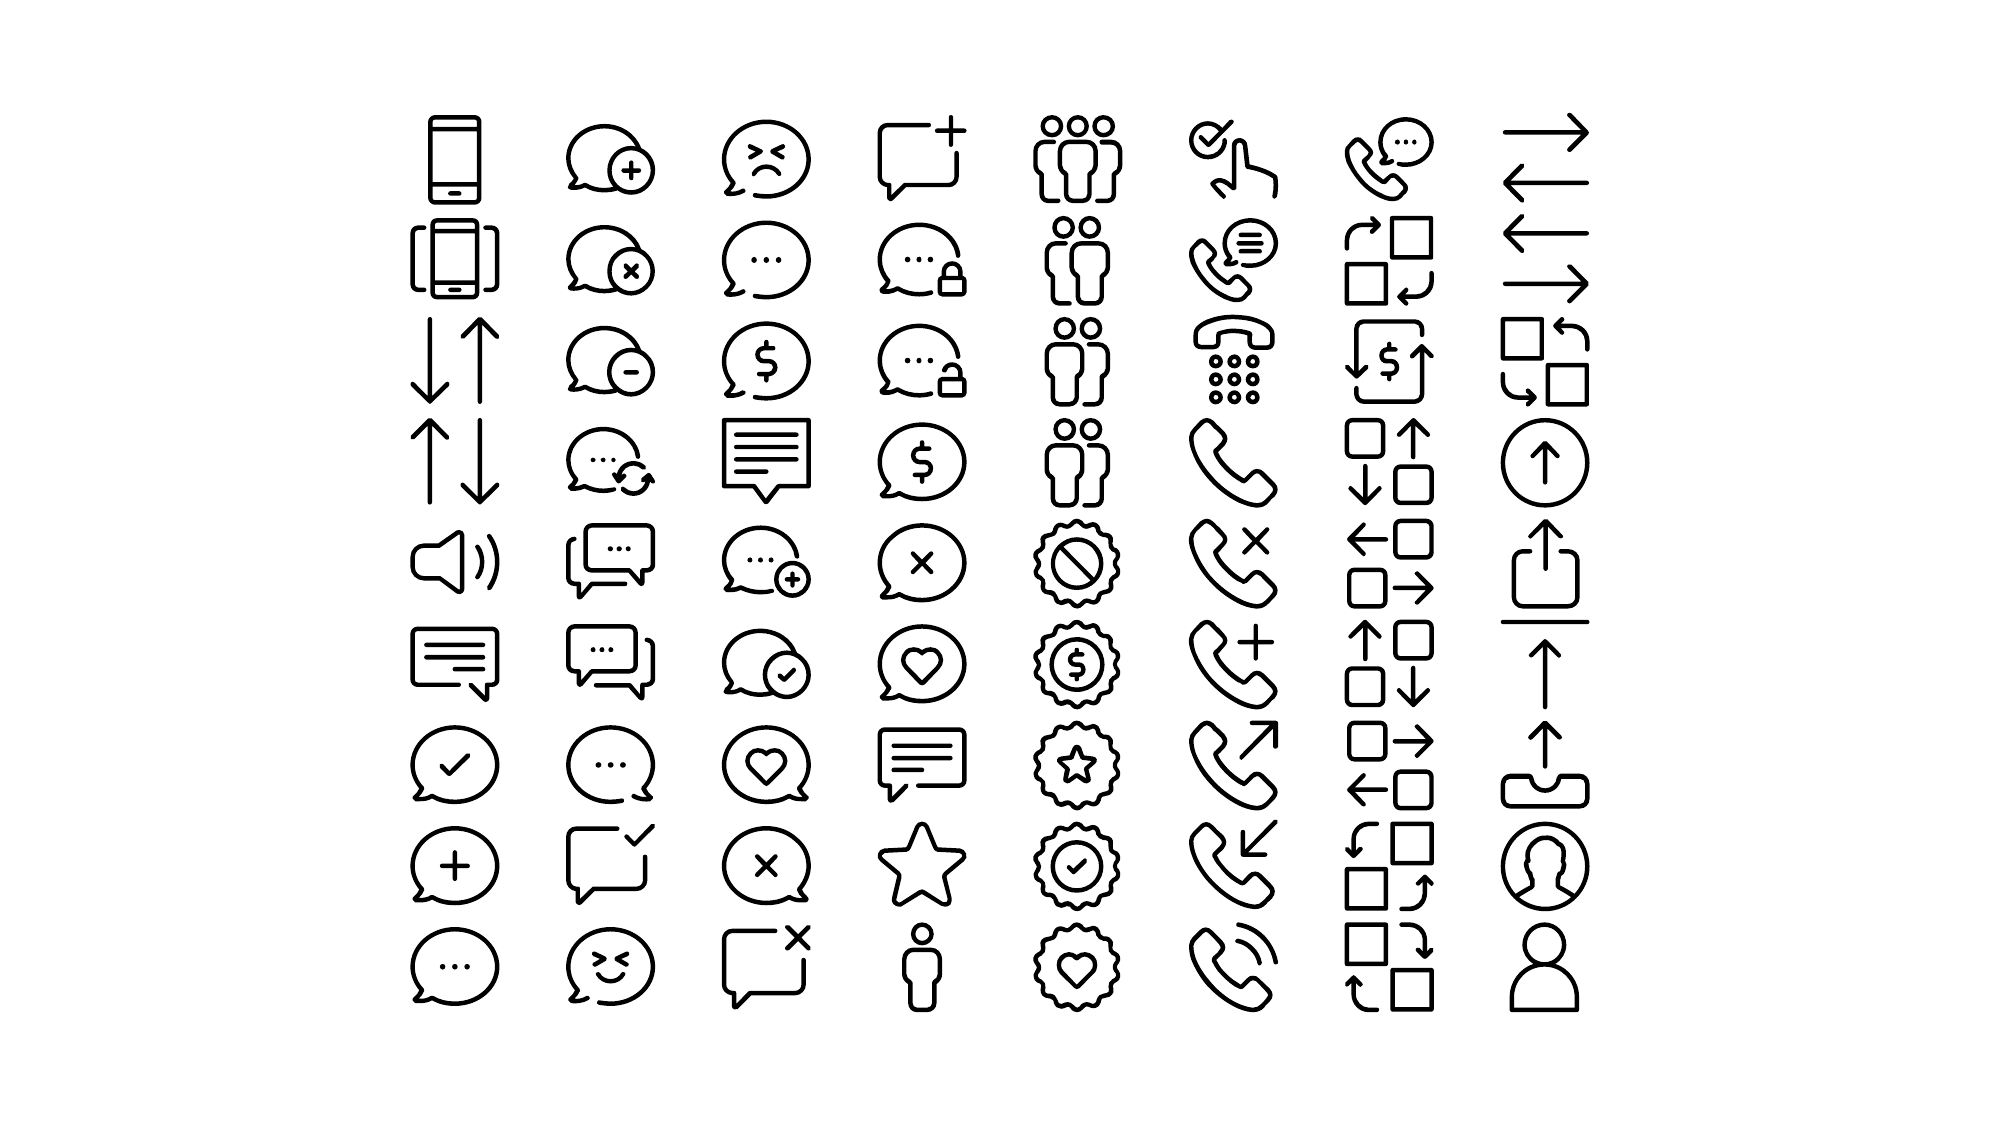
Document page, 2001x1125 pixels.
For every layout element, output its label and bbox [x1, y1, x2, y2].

text_box [1239, 720, 1279, 760]
text_box [721, 119, 811, 199]
text_box [1399, 922, 1434, 959]
text_box [1528, 519, 1564, 571]
text_box [1344, 216, 1381, 251]
text_box [1044, 443, 1085, 508]
text_box [1189, 238, 1253, 303]
text_box [721, 525, 800, 595]
text_box [460, 317, 499, 404]
text_box [877, 624, 967, 704]
text_box [1345, 319, 1425, 379]
text_box [1500, 821, 1590, 912]
text_box [593, 637, 656, 701]
text_box [424, 642, 486, 648]
text_box [1348, 463, 1382, 506]
text_box [721, 725, 811, 805]
text_box [1348, 619, 1382, 662]
text_box [1245, 354, 1260, 369]
text_box [1222, 218, 1279, 268]
text_box [439, 753, 470, 776]
text_box [1345, 821, 1380, 859]
text_box [1500, 773, 1590, 809]
text_box [1040, 115, 1064, 138]
text_box [452, 666, 486, 672]
text_box [1393, 619, 1434, 661]
text_box [1390, 967, 1434, 1012]
text_box [1502, 112, 1589, 153]
text_box [1393, 769, 1434, 811]
text_box [430, 218, 480, 300]
text_box [1227, 390, 1242, 405]
text_box [410, 626, 500, 703]
text_box [1092, 115, 1116, 138]
text_box [1347, 567, 1388, 609]
text_box [475, 544, 485, 580]
text_box [877, 821, 967, 907]
text_box [1379, 341, 1400, 382]
text_box [460, 417, 500, 505]
text_box [755, 339, 778, 383]
text_box [1069, 241, 1111, 306]
text_box [1511, 549, 1580, 609]
text_box [607, 762, 614, 768]
text_box [1500, 371, 1537, 407]
text_box [428, 115, 482, 205]
text_box [1347, 522, 1389, 557]
text_box [1208, 390, 1223, 405]
text_box [1095, 139, 1123, 204]
text_box [410, 826, 500, 906]
text_box [410, 725, 500, 805]
text_box [566, 826, 648, 906]
text_box [611, 461, 646, 484]
text_box [721, 417, 811, 505]
text_box [721, 220, 811, 300]
text_box [1344, 417, 1386, 459]
text_box [1082, 443, 1111, 508]
text_box [1189, 927, 1273, 1013]
text_box [566, 725, 656, 805]
text_box [1344, 922, 1389, 967]
text_box [1502, 264, 1589, 304]
text_box [1396, 418, 1431, 460]
text_box [1500, 316, 1544, 361]
text_box [784, 925, 811, 951]
text_box [1397, 270, 1434, 306]
text_box [747, 144, 764, 160]
text_box [621, 472, 656, 496]
text_box [1236, 922, 1279, 965]
text_box [721, 826, 811, 906]
text_box [1509, 922, 1580, 1013]
text_box [595, 762, 602, 768]
text_box [1189, 822, 1275, 910]
text_box [1193, 314, 1275, 350]
text_box [1227, 372, 1242, 387]
text_box [1227, 354, 1242, 369]
text_box [1500, 417, 1590, 508]
text_box [934, 115, 967, 147]
text_box [1347, 773, 1389, 807]
text_box [1189, 417, 1278, 508]
text_box [410, 225, 427, 293]
text_box [1033, 619, 1121, 710]
text_box [877, 222, 961, 297]
text_box [621, 160, 642, 181]
text_box [1208, 354, 1223, 369]
text_box [566, 426, 641, 494]
text_box [1378, 117, 1434, 167]
text_box [1210, 138, 1279, 199]
text_box [1033, 922, 1121, 1013]
text_box [1188, 518, 1278, 609]
text_box [877, 727, 967, 803]
text_box [483, 225, 500, 293]
text_box [1344, 866, 1389, 911]
text_box [751, 164, 782, 177]
text_box [566, 536, 628, 600]
text_box [1033, 720, 1121, 811]
text_box [902, 947, 943, 1013]
text_box [1528, 639, 1562, 710]
text_box [937, 261, 967, 297]
text_box [1393, 464, 1434, 506]
text_box [1393, 518, 1434, 560]
text_box [410, 927, 500, 1006]
text_box [1082, 342, 1111, 407]
text_box [1245, 390, 1260, 405]
text_box [721, 321, 811, 401]
text_box [937, 362, 967, 398]
text_box [1052, 215, 1076, 239]
text_box [1389, 215, 1434, 260]
text_box [1189, 119, 1234, 160]
text_box [1057, 139, 1098, 204]
text_box [877, 323, 961, 398]
text_box [1344, 137, 1409, 202]
text_box [774, 560, 811, 598]
text_box [1354, 344, 1434, 404]
text_box [877, 523, 967, 603]
text_box [1345, 975, 1380, 1013]
text_box [1347, 720, 1388, 762]
text_box [1392, 724, 1434, 759]
text_box [1390, 821, 1434, 866]
text_box [1344, 666, 1386, 708]
text_box [1079, 316, 1103, 340]
text_box [566, 325, 656, 397]
text_box [1392, 571, 1434, 605]
text_box [410, 316, 450, 404]
text_box [1066, 115, 1089, 138]
text_box [410, 418, 449, 505]
text_box [1553, 317, 1590, 352]
text_box [1189, 720, 1278, 811]
text_box [721, 628, 811, 700]
text_box [566, 927, 656, 1006]
text_box [1396, 665, 1431, 708]
text_box [410, 529, 465, 595]
text_box [566, 123, 656, 195]
text_box [623, 263, 639, 279]
text_box [424, 654, 486, 660]
text_box [910, 922, 934, 946]
text_box [566, 224, 655, 296]
text_box [1078, 215, 1102, 239]
text_box [1079, 417, 1103, 441]
text_box [1500, 619, 1590, 625]
text_box [624, 824, 655, 847]
text_box [1044, 241, 1072, 306]
text_box [566, 624, 638, 687]
text_box [877, 122, 959, 202]
text_box [1528, 721, 1563, 769]
text_box [1033, 139, 1061, 204]
text_box [1053, 316, 1077, 340]
text_box [877, 422, 967, 502]
text_box [721, 928, 806, 1010]
text_box [1399, 874, 1434, 912]
text_box [1053, 417, 1077, 441]
text_box [1344, 261, 1389, 306]
text_box [770, 144, 785, 160]
text_box [1545, 362, 1589, 407]
text_box [1240, 819, 1278, 857]
text_box [1503, 214, 1590, 253]
text_box [583, 523, 656, 587]
text_box [1188, 619, 1278, 710]
text_box [1208, 372, 1223, 387]
text_box [1033, 821, 1121, 912]
text_box [1245, 372, 1260, 387]
text_box [1044, 342, 1085, 407]
text_box [1503, 163, 1590, 203]
text_box [486, 533, 500, 591]
text_box [1033, 518, 1121, 609]
